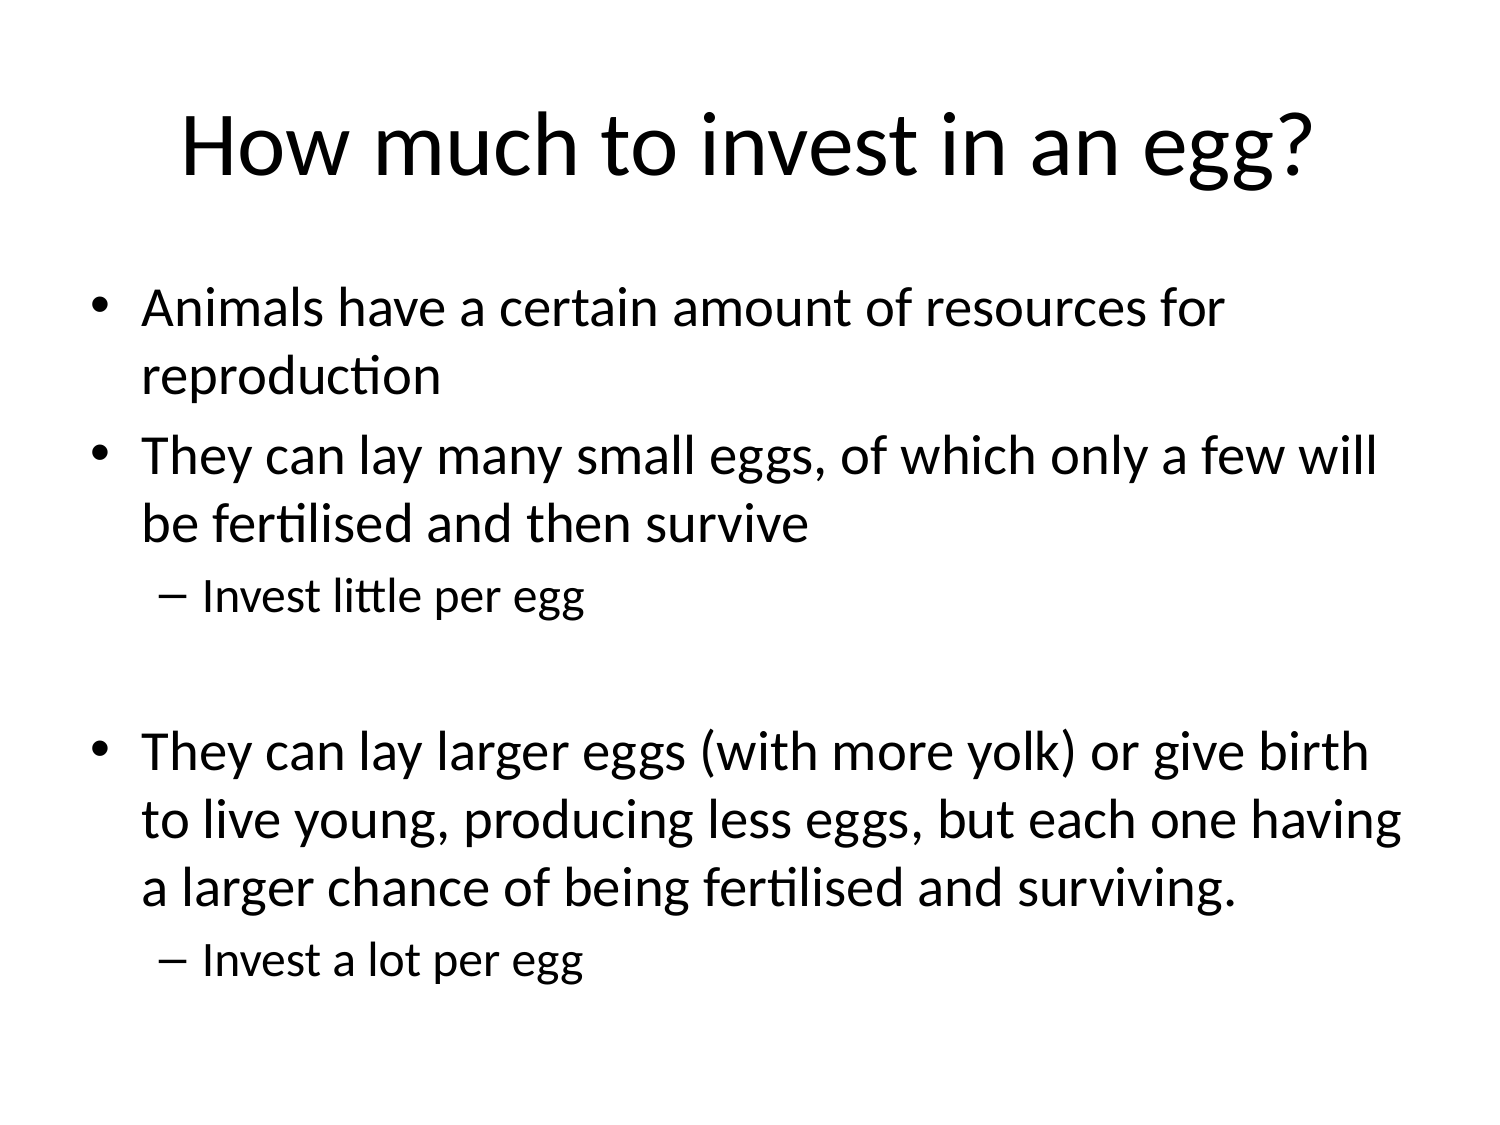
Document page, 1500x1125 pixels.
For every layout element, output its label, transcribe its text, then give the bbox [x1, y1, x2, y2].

title How much to invest in an egg? [75, 45, 1425, 233]
list Animals have a certain amount of resources for reproduction They can lay many small eggs, of which only a few will be fertilised and then survive Invest little per egg They can lay larger eggs (with more yolk) or give birth to live young, producing less eggs, but each one having a larger chance of being fertilised and surviving. Invest a lot per egg [75, 262, 1425, 1005]
